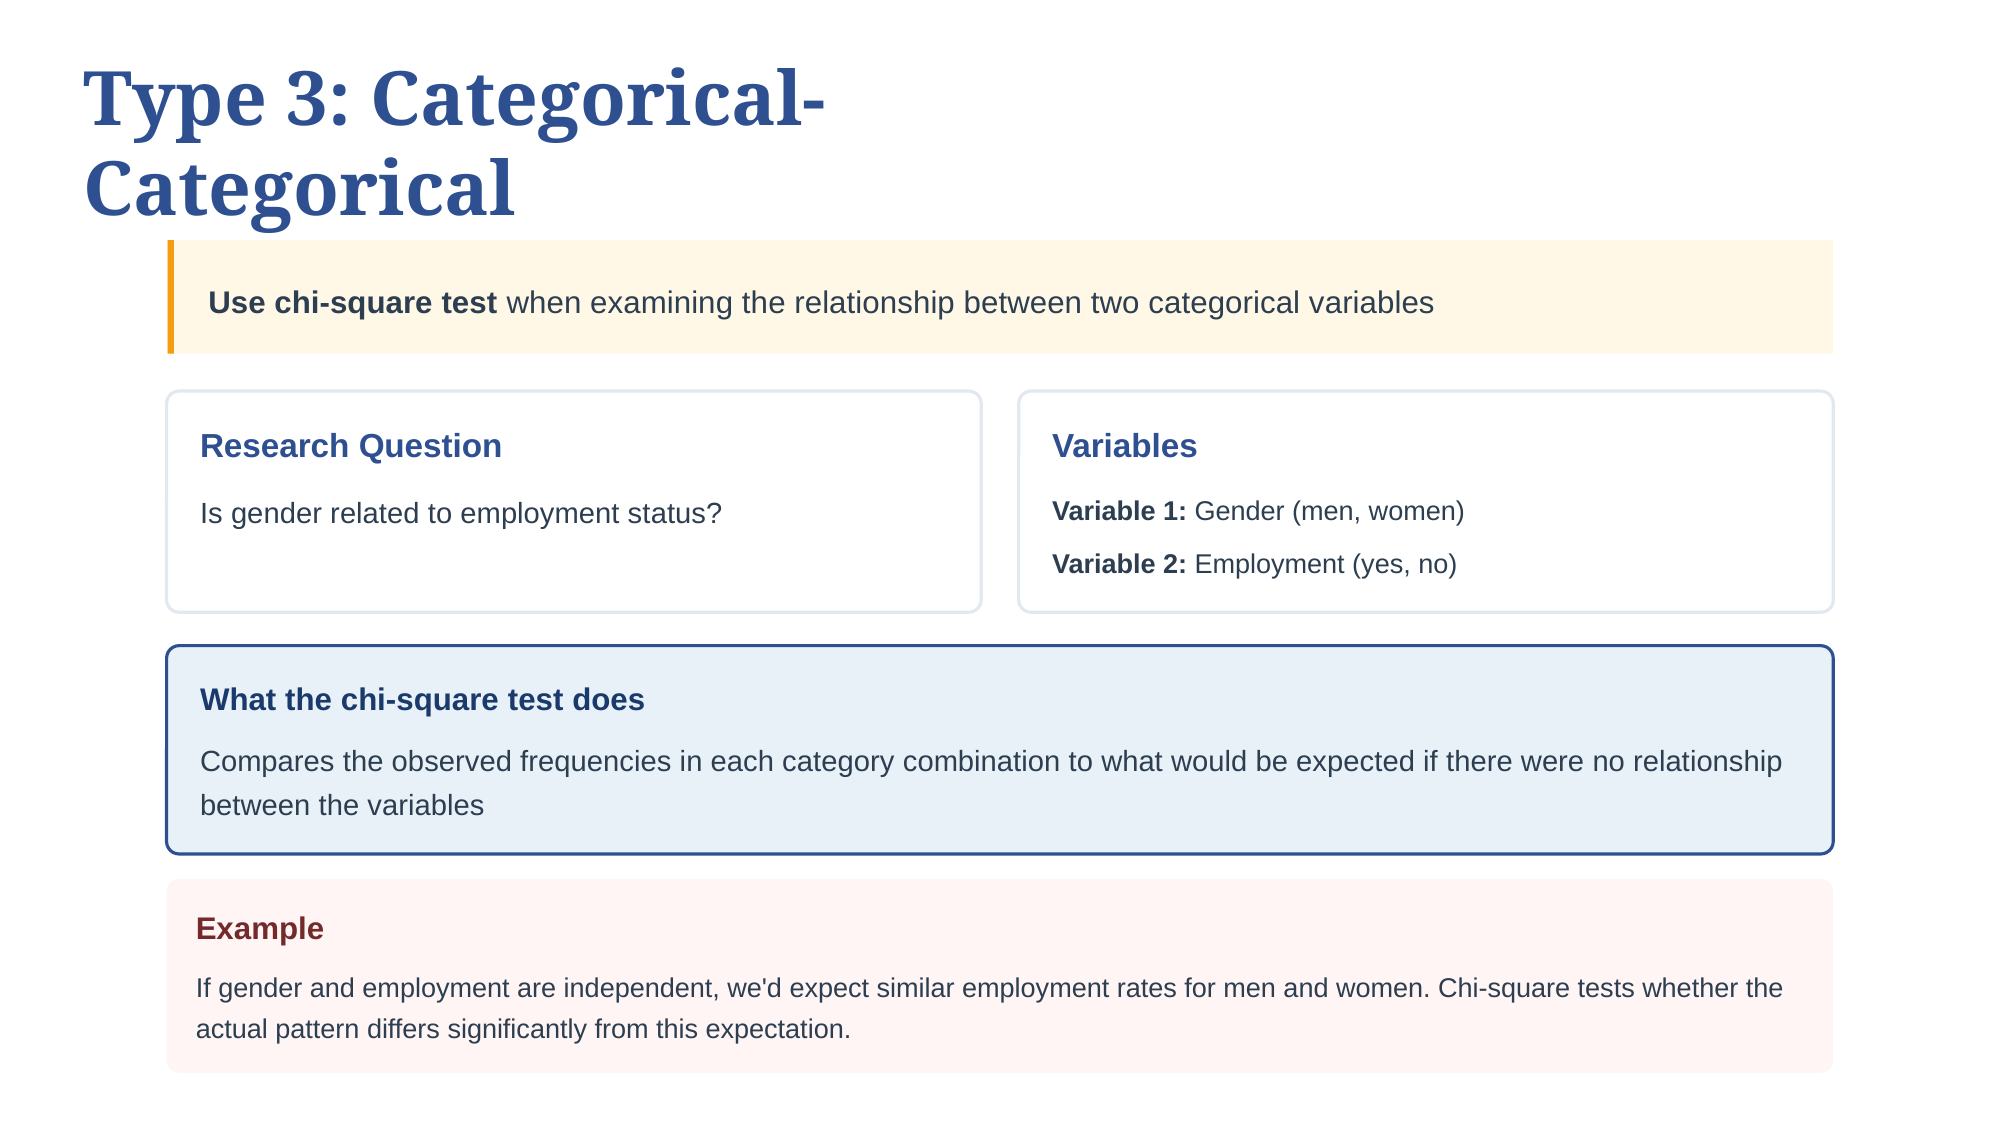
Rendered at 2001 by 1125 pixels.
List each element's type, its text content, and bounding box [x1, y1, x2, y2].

text_box If gender and employment are independent, we'd expect similar employment rates for men and women. Chi-square tests whether the actual pattern differs significantly from this expectation. [195, 962, 1837, 1044]
text_box Research Question [199, 424, 963, 465]
text_box Example [195, 908, 1837, 946]
text_box [171, 240, 1834, 354]
text_box Variables [1052, 424, 1815, 465]
text_box [166, 645, 1834, 854]
text_box Is gender related to employment status? [199, 485, 963, 530]
text_box [166, 878, 1834, 1073]
text_box Type 3: Categorical-Categorical [83, 50, 1129, 141]
text_box What the chi-square test does [200, 679, 1832, 717]
text_box [166, 391, 982, 613]
text_box Compares the observed frequencies in each category combination to what would be expected if there were no relationship between the variables [200, 733, 1832, 821]
text_box [1018, 391, 1834, 613]
text_box Use chi-square test when examining the relationship between two categorical variables [208, 273, 1832, 321]
text_box [166, 240, 170, 354]
text_box Variable 1: Gender (men, women) [1052, 485, 1815, 526]
text_box Variable 2: Employment (yes, no) [1052, 538, 1815, 579]
